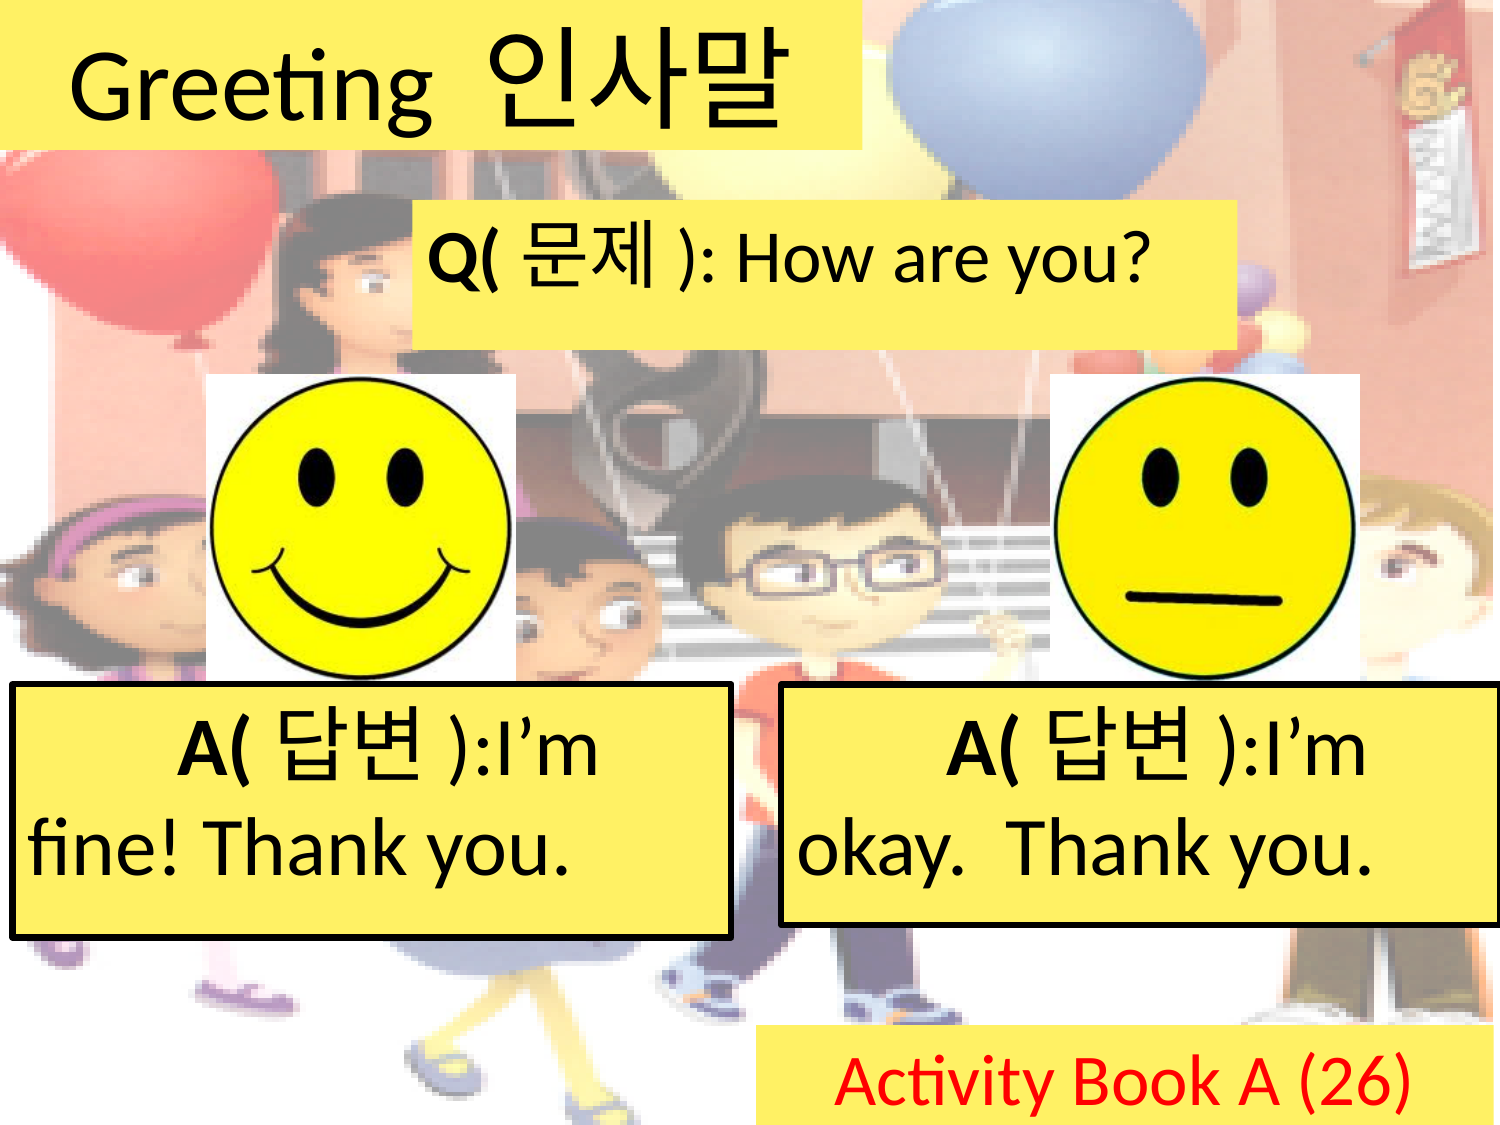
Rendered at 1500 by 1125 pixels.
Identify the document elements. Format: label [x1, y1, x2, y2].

picture [0, 0, 1500, 1125]
text_box [780, 374, 1500, 926]
text_box [12, 374, 732, 938]
